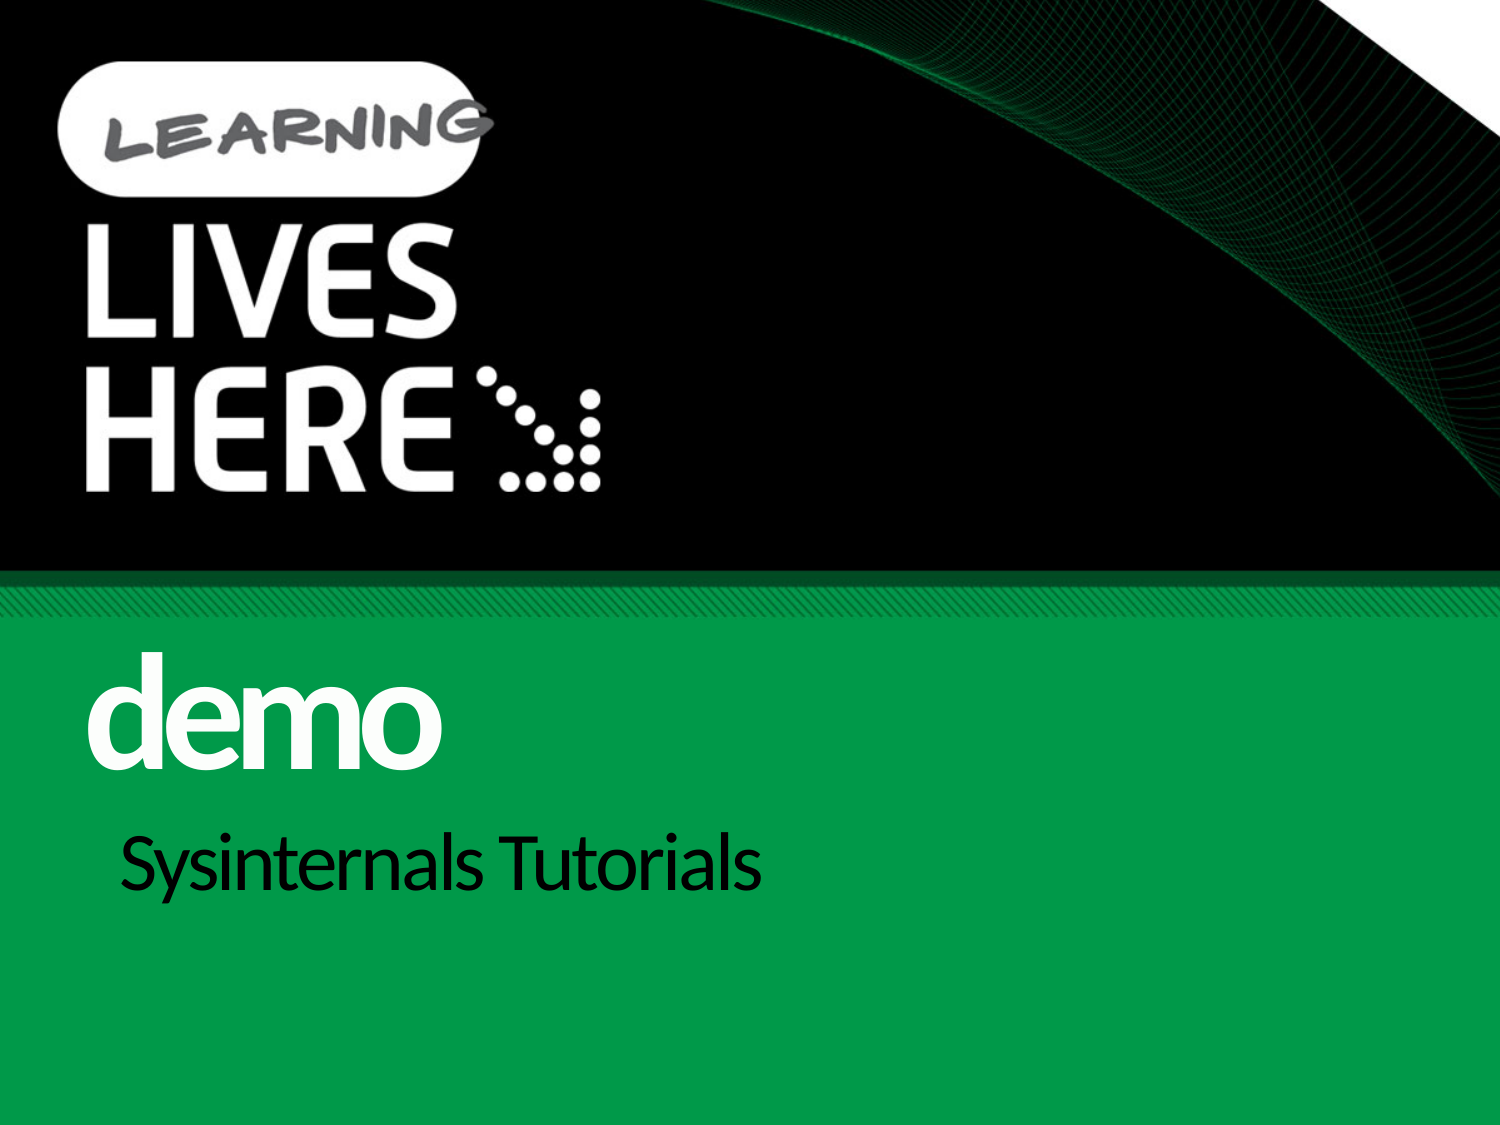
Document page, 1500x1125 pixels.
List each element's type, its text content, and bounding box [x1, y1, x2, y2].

picture [0, 0, 1500, 1125]
list demo [83, 625, 1344, 800]
title Sysinternals Tutorials [119, 818, 1375, 943]
